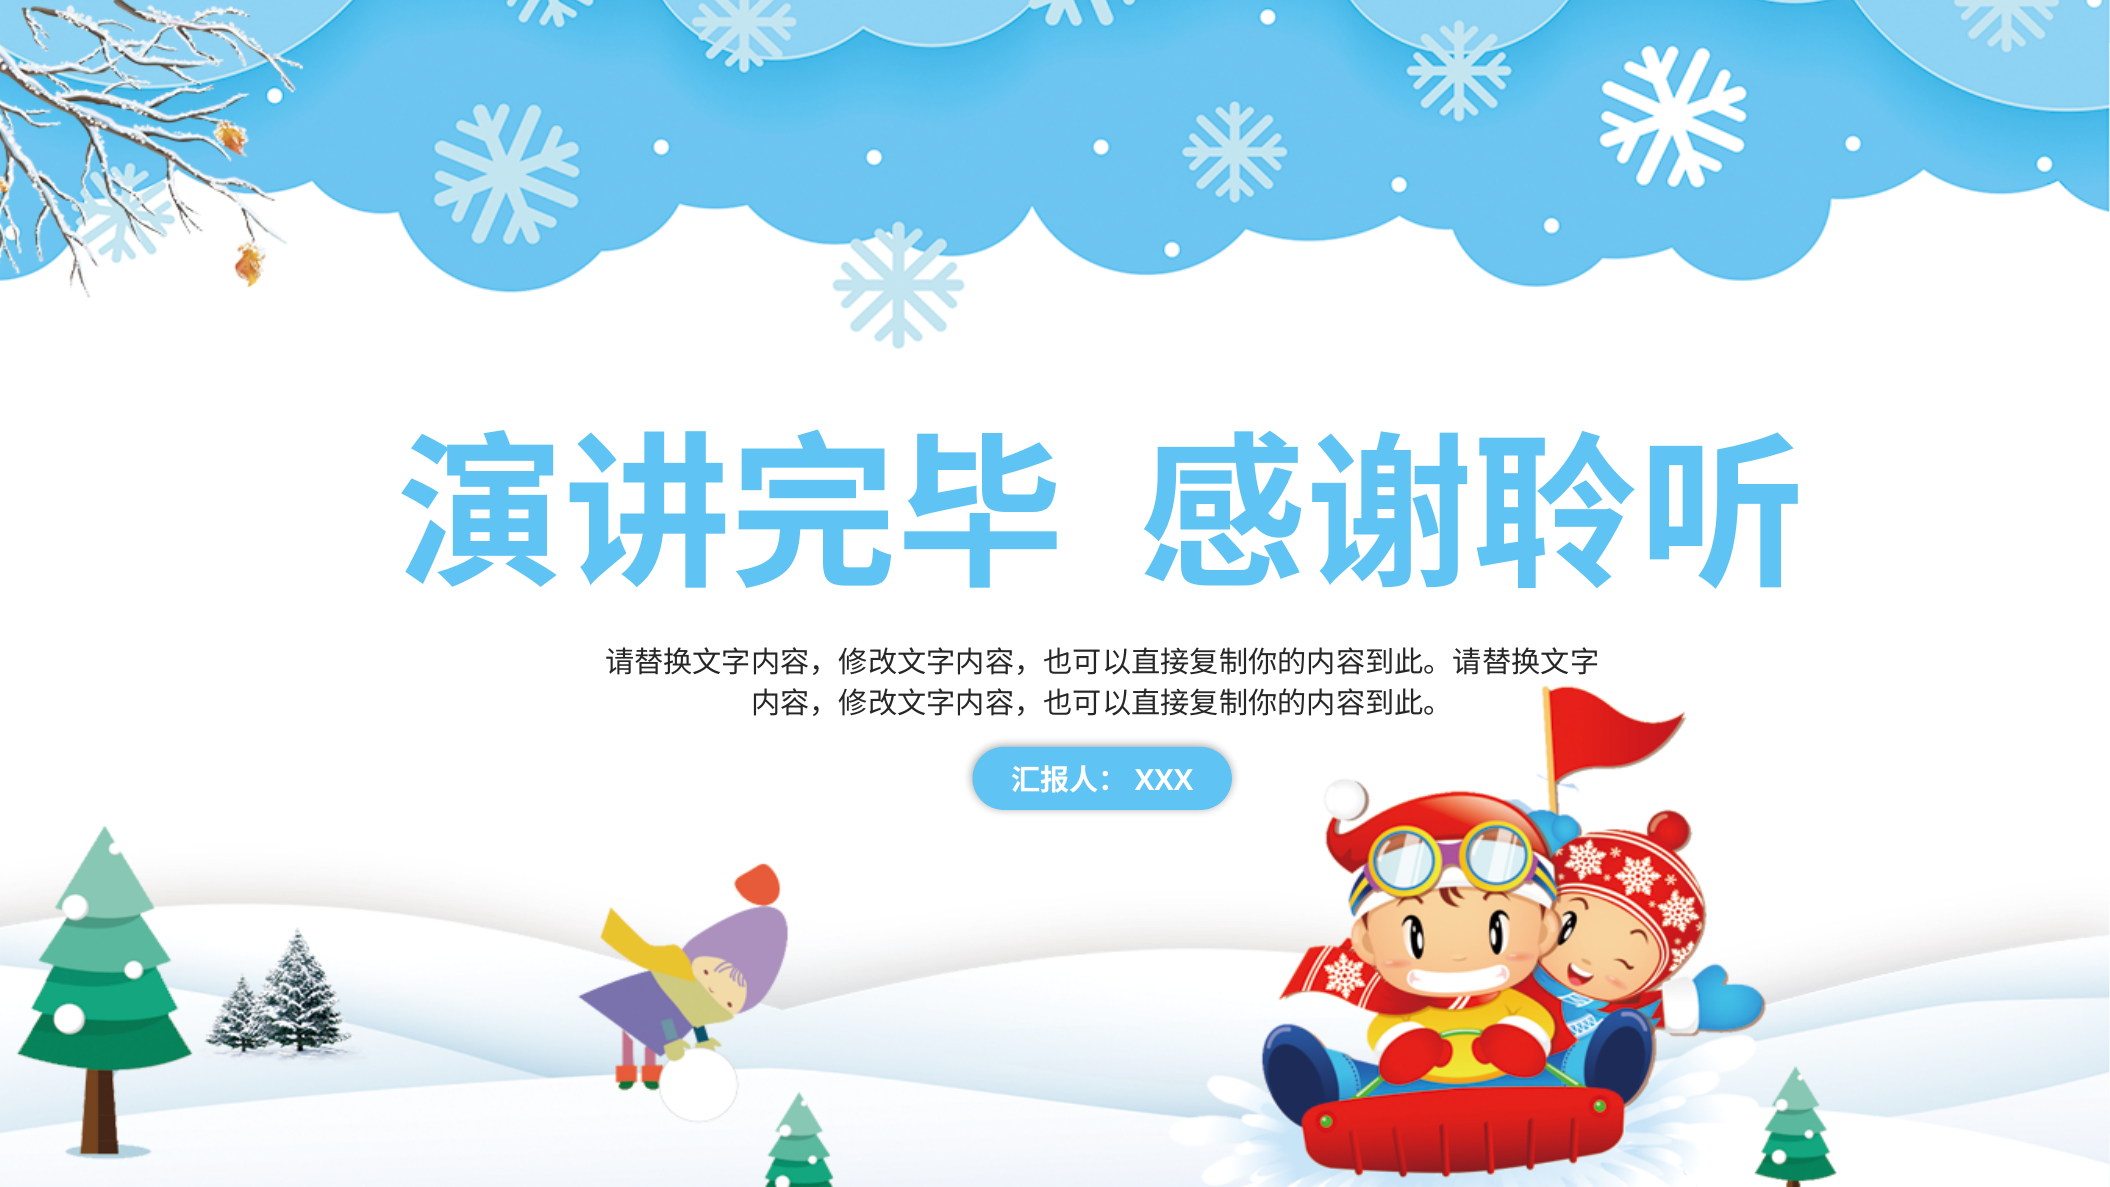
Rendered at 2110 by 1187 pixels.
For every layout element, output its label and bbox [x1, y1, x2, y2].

text_box [972, 746, 1232, 810]
picture [0, 0, 2110, 1187]
